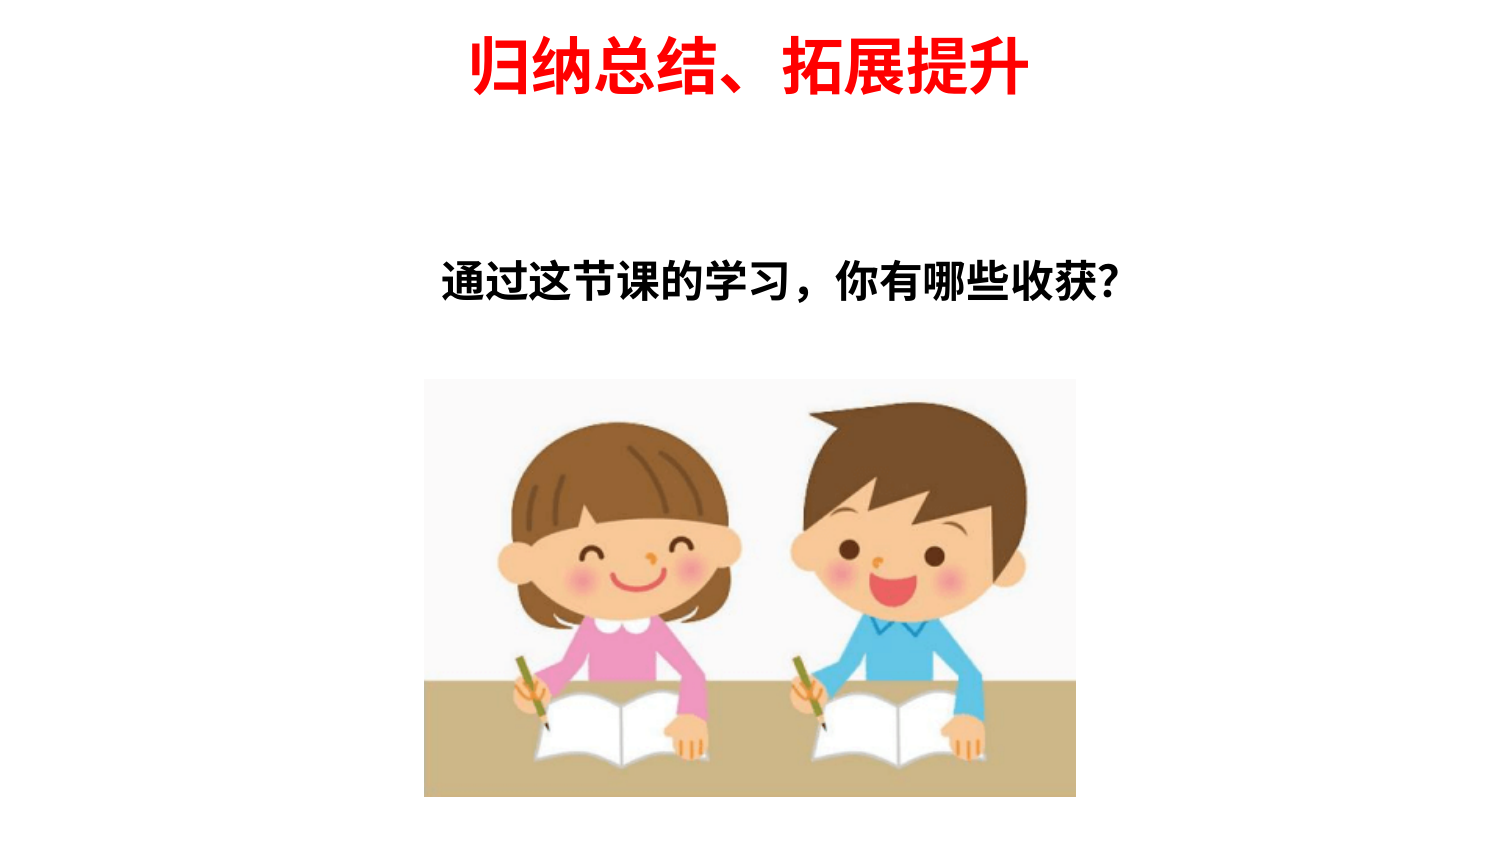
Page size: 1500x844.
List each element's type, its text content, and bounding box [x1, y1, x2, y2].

title 归纳总结、拓展提升 [103, 14, 1397, 116]
picture [424, 379, 1076, 797]
text_box 通过这节课的学习，你有哪些收获？ [341, 247, 1159, 312]
